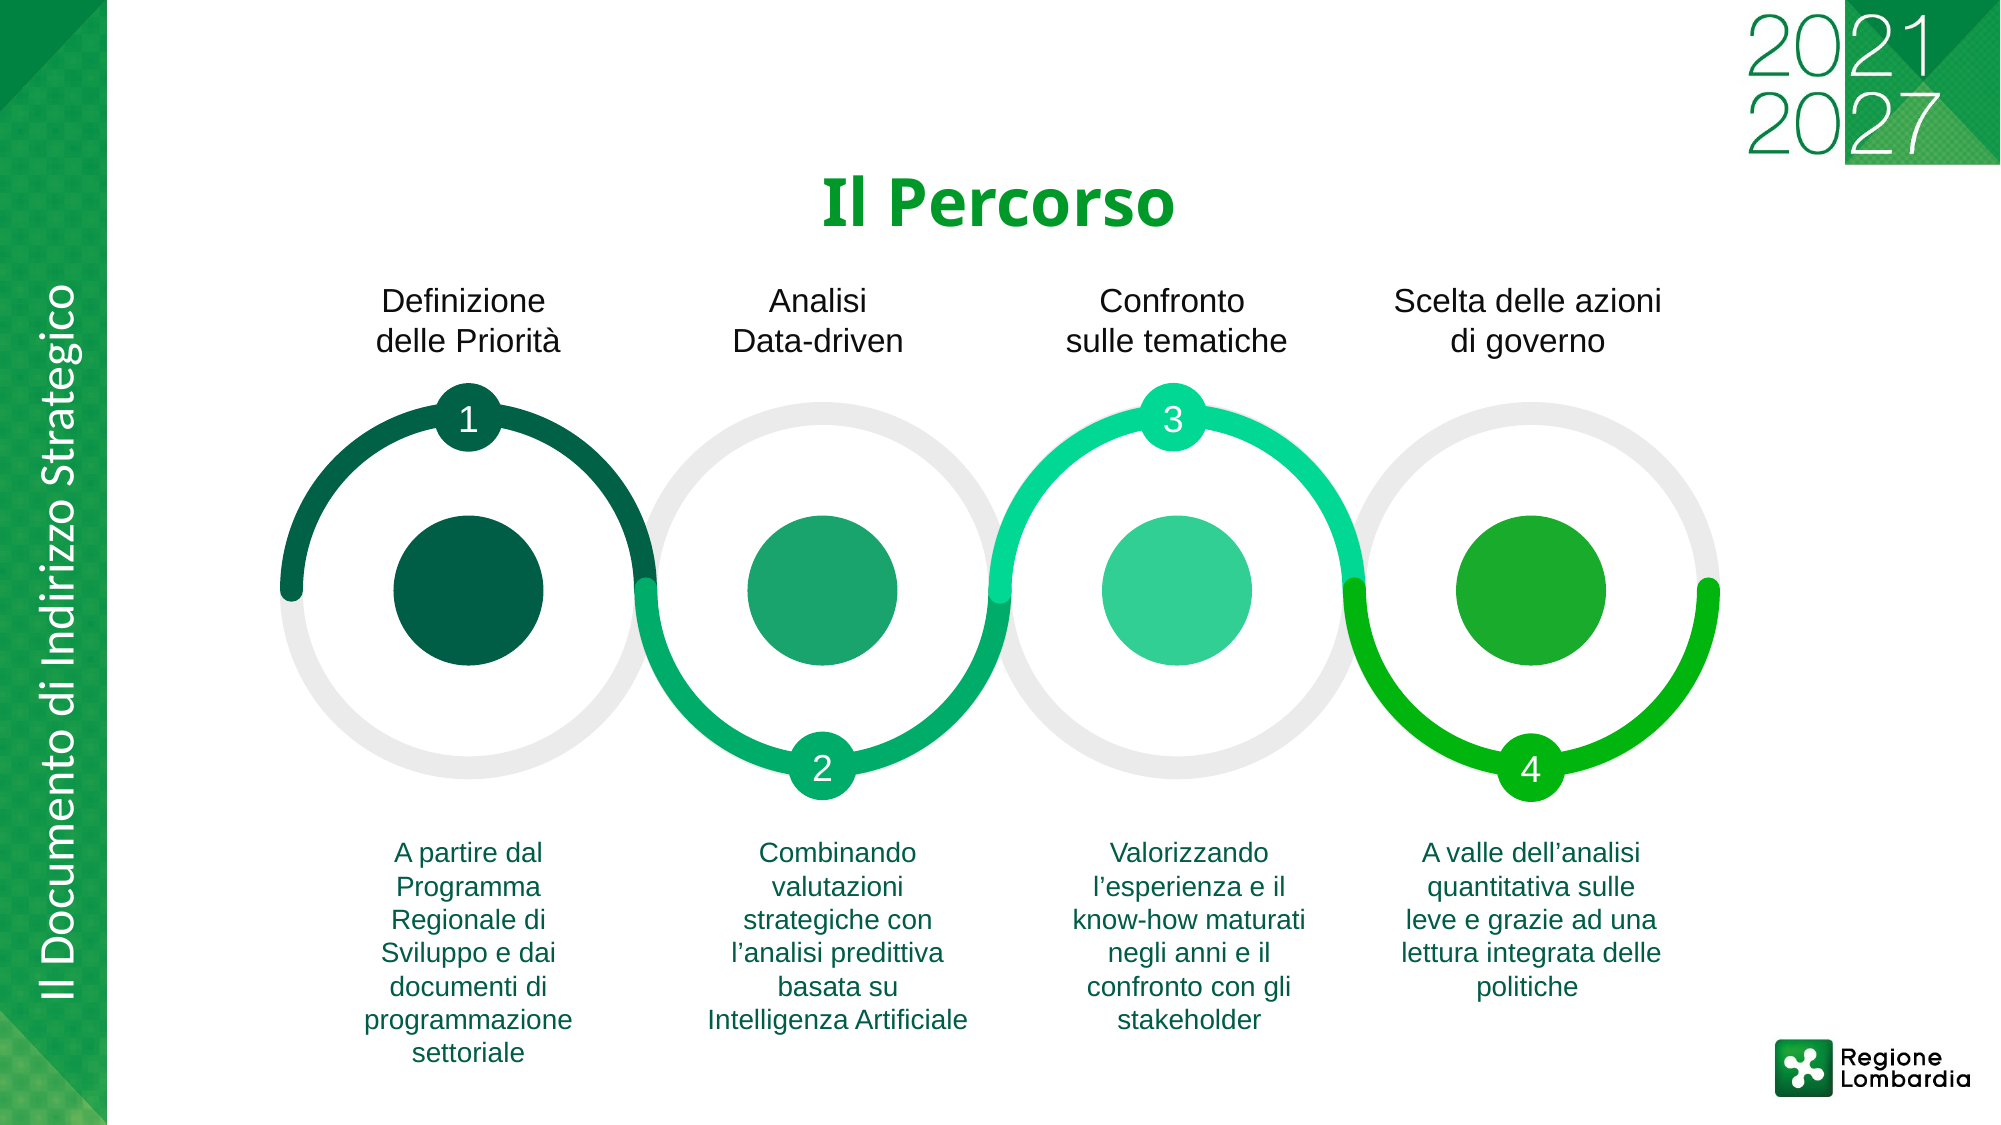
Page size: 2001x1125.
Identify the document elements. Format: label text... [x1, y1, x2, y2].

picture [0, 0, 2001, 1125]
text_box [645, 588, 1001, 801]
text_box [291, 599, 640, 768]
text_box A partire dal Programma Regionale di Sviluppo e dai documenti di programmazione settoriale [335, 834, 602, 1069]
text_box [747, 515, 898, 587]
text_box [652, 413, 994, 587]
text_box Analisi Data-driven [717, 272, 929, 367]
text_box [291, 382, 646, 591]
text_box [1102, 601, 1252, 666]
text_box [393, 599, 543, 666]
text_box Scelta delle azioni di governo [1373, 272, 1683, 367]
text_box [1456, 515, 1606, 587]
text_box [1006, 601, 1349, 768]
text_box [1354, 588, 1709, 803]
text_box [1360, 413, 1709, 587]
text_box Il Percorso [138, 131, 1862, 244]
text_box Definizione delle Priorità [360, 272, 576, 367]
text_box Il Documento di Indirizzo Strategico [16, 67, 91, 1017]
text_box Confronto sulle tematiche [1050, 272, 1304, 367]
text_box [999, 382, 1355, 593]
text_box Combinando valutazioni strategiche con l’analisi predittiva basata su Intelligenza Artificiale [705, 834, 971, 1036]
text_box A valle dell’analisi quantitativa sulle leve e grazie ad una lettura integrata delle politiche [1398, 834, 1665, 1002]
text_box Valorizzando l’esperienza e il know-how maturati negli anni e il confronto con gli stakeholder [1056, 834, 1323, 1036]
